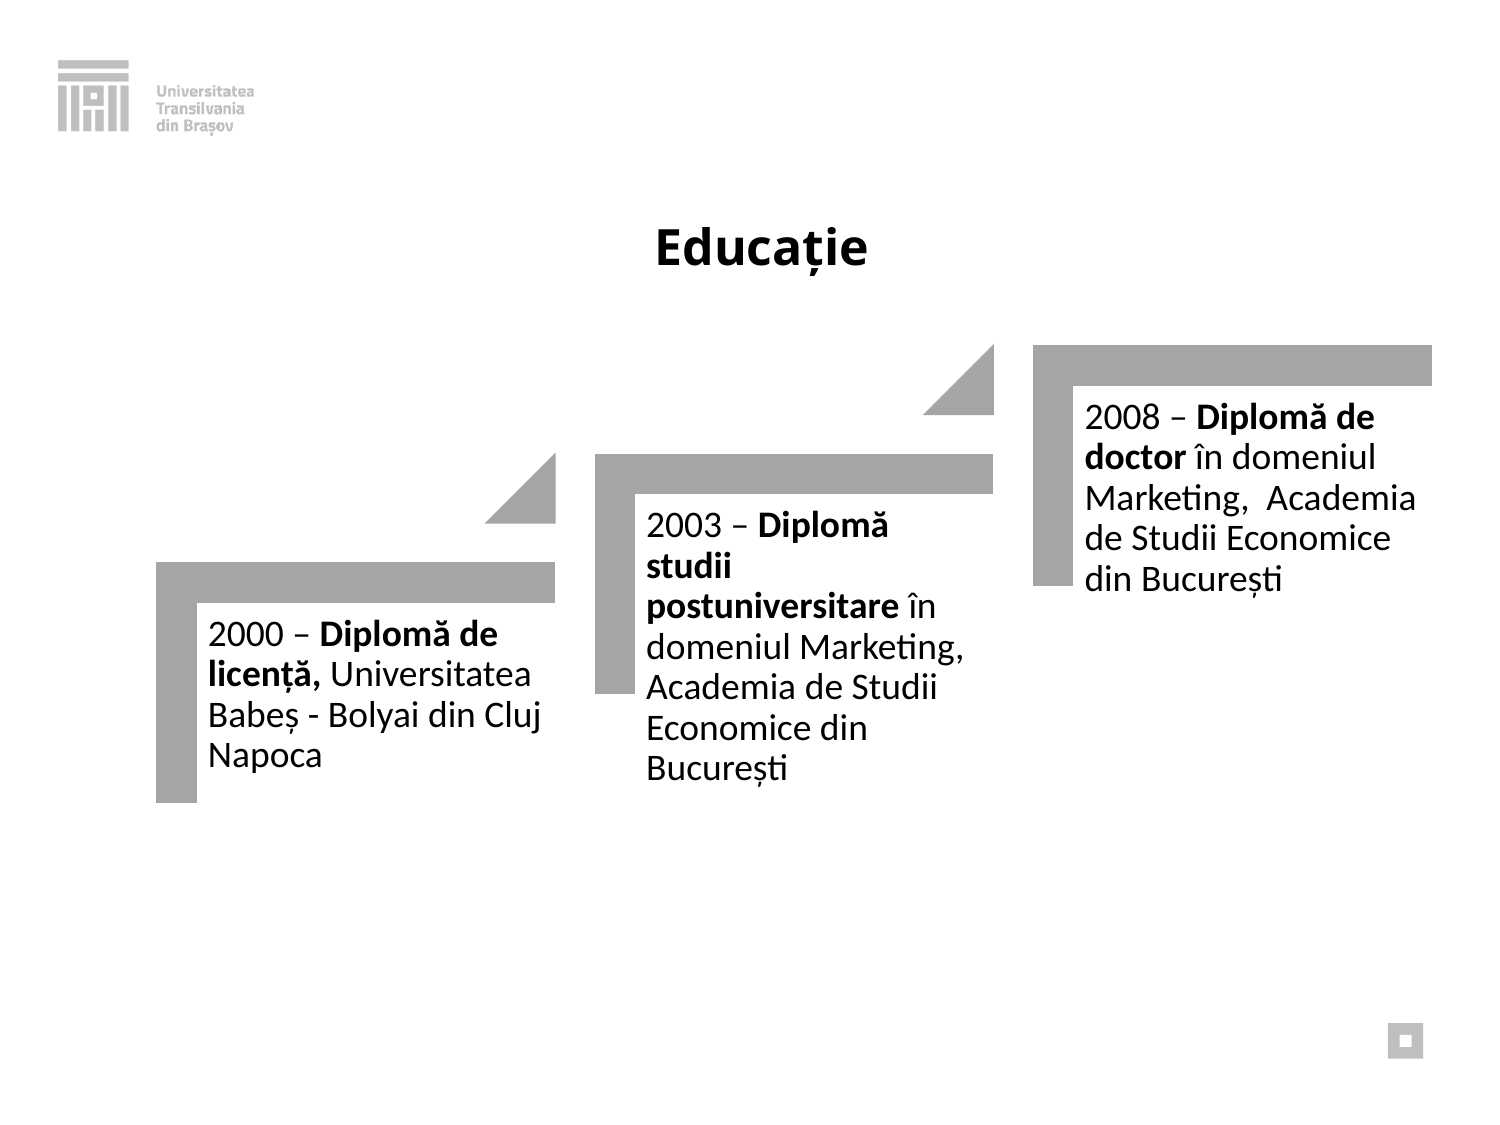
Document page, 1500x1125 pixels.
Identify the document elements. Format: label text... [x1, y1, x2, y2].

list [118, 345, 1471, 917]
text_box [1387, 1023, 1424, 1059]
picture [58, 60, 254, 136]
text_box Educație [100, 208, 1424, 333]
